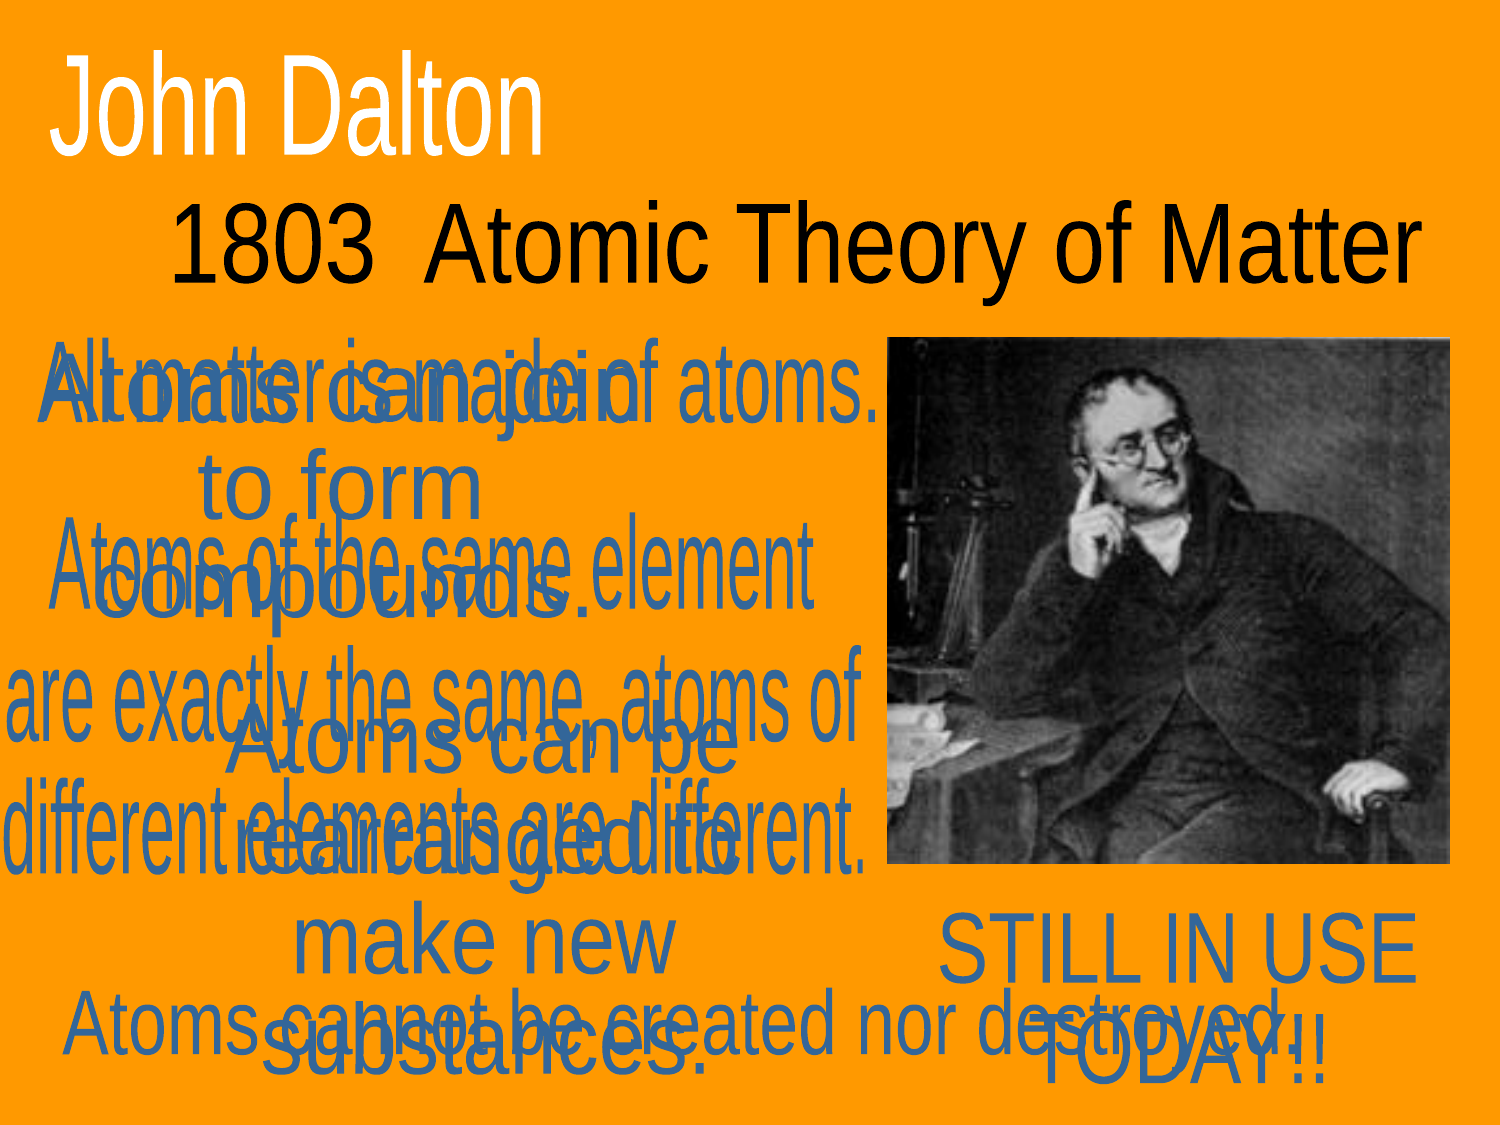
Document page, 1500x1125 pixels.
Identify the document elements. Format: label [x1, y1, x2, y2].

list [887, 337, 1451, 864]
